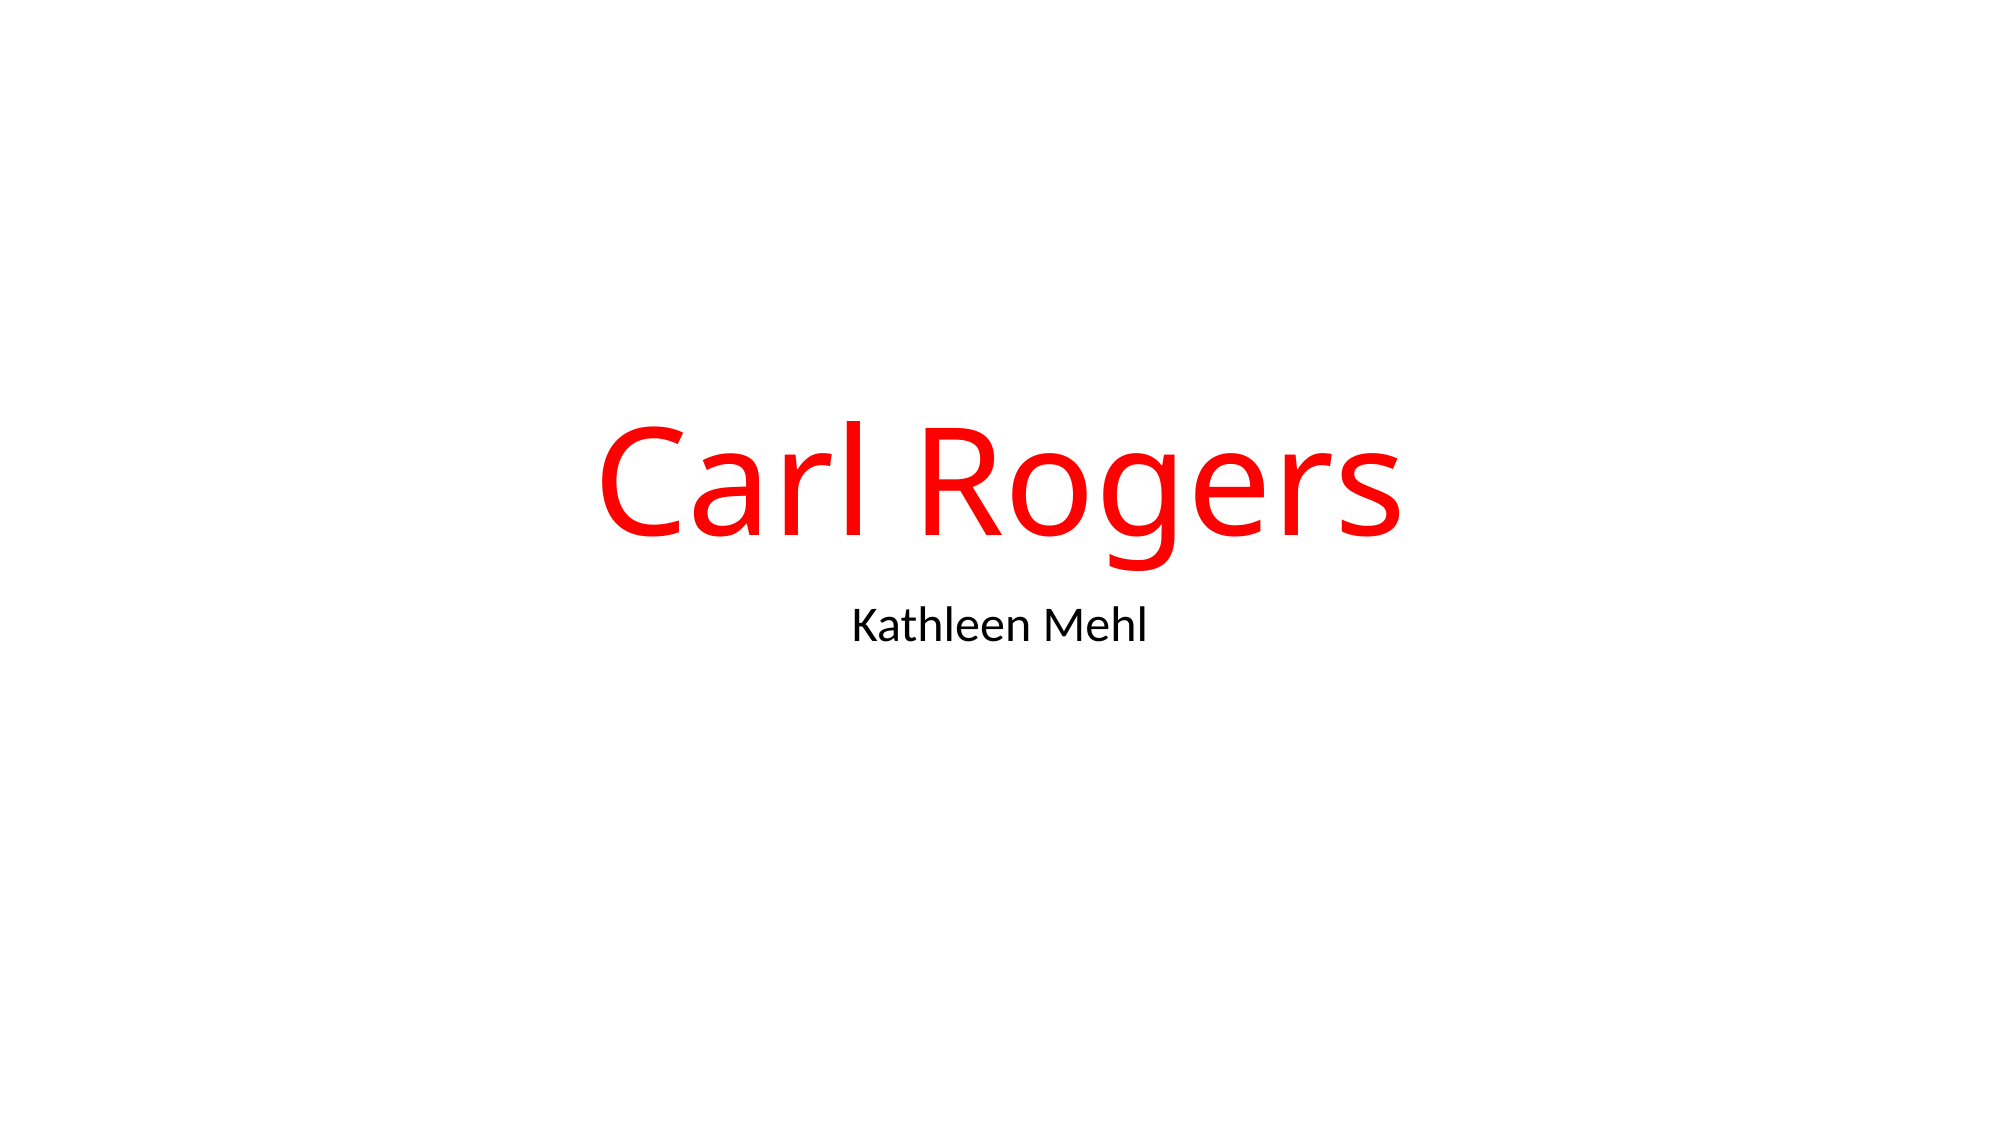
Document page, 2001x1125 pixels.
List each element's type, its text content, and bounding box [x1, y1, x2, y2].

title Carl Rogers [249, 184, 1750, 576]
subtitle Kathleen Mehl [249, 590, 1750, 863]
